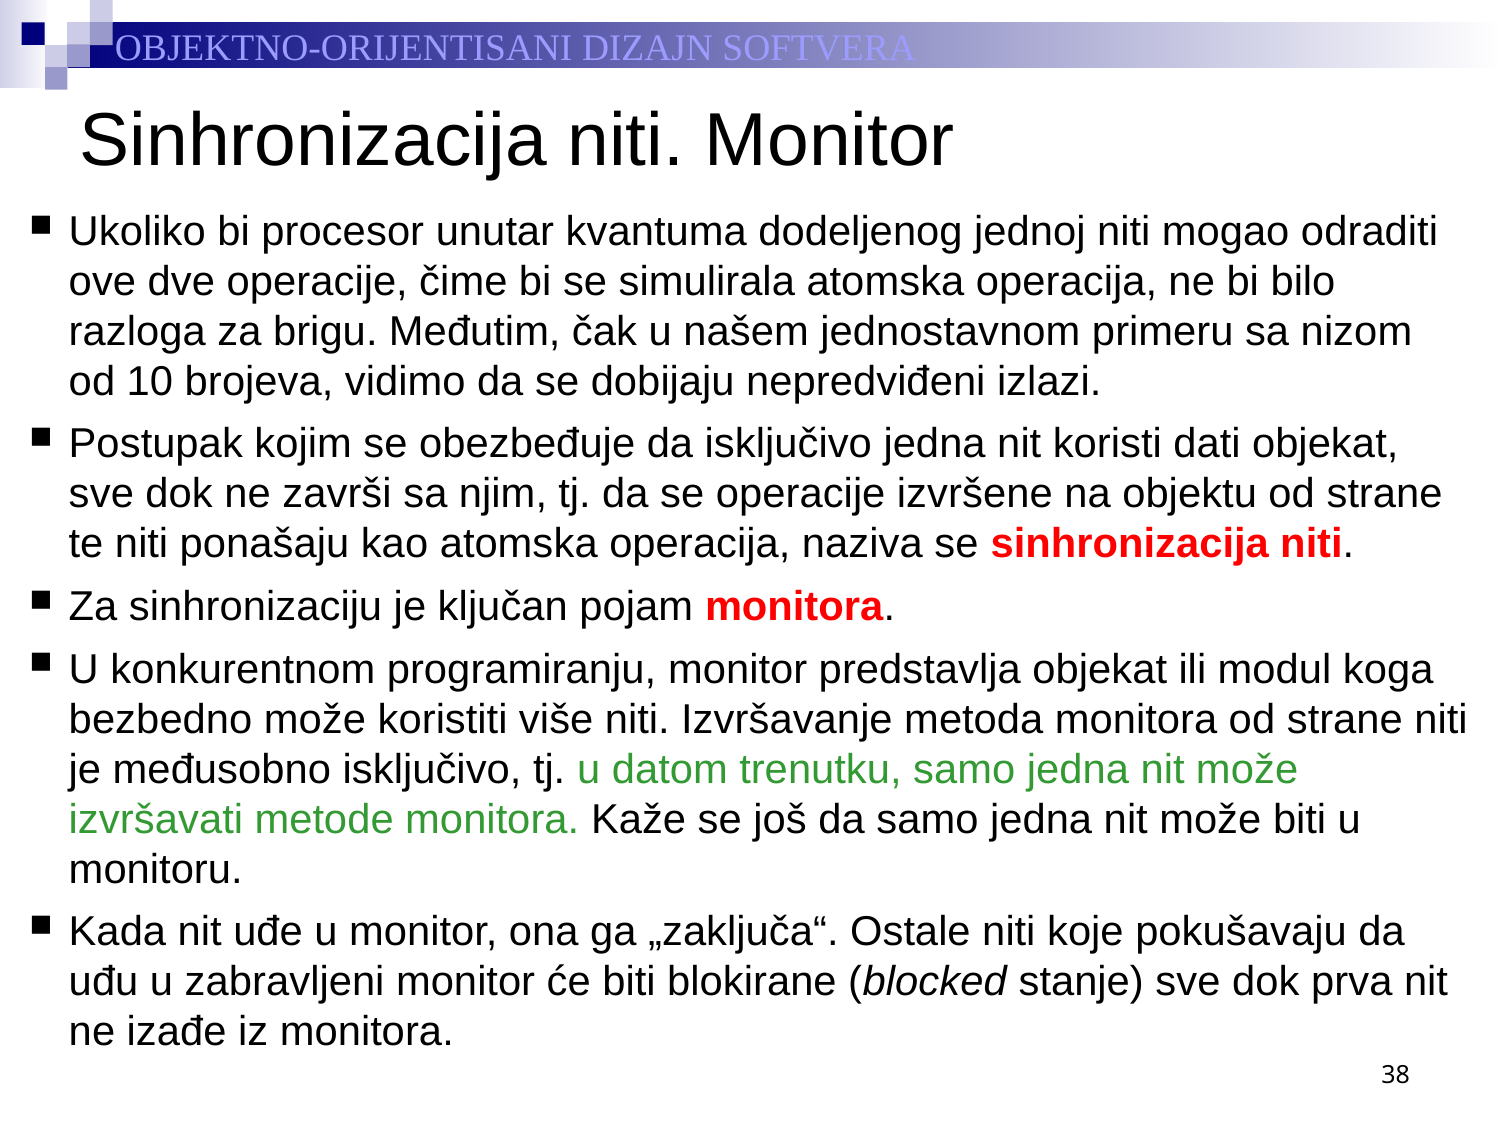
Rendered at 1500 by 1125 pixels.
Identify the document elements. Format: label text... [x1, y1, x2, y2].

title Sinhronizacija niti. Monitor [64, 86, 1046, 185]
slide_number 38 [1074, 1024, 1426, 1101]
text_box Ukoliko bi procesor unutar kvantuma dodeljenog jednoj niti mogao odraditi ove dve operacije, čime bi se simulirala atomska operacija, ne bi bilo razloga za brigu. Međutim, čak u našem jednostavnom primeru sa nizom od 10 brojeva, vidimo da se dobijaju nepredviđeni izlazi. Postupak kojim se obezbeđuje da isključivo jedna nit koristi dati objekat, sve dok ne završi sa njim, tj. da se operacije izvršene na objektu od strane te niti ponašaju kao atomska operacija, naziva se sinhronizacija niti. Za sinhronizaciju je ključan pojam monitora. U konkurentnom programiranju, monitor predstavlja objekat ili modul koga bezbedno može koristiti više niti. Izvršavanje metoda monitora od strane niti je međusobno isključivo, tj. u datom trenutku, samo jedna nit može izvršavati metode monitora. Kaže se još da samo jedna nit može biti u monitoru. Kada nit uđe u monitor, ona ga „zaključa“. Ostale niti koje pokušavaju da uđu u zabravljeni monitor će biti blokirane (blocked stanje) sve dok prva nit ne izađe iz monitora. [17, 196, 1483, 1047]
